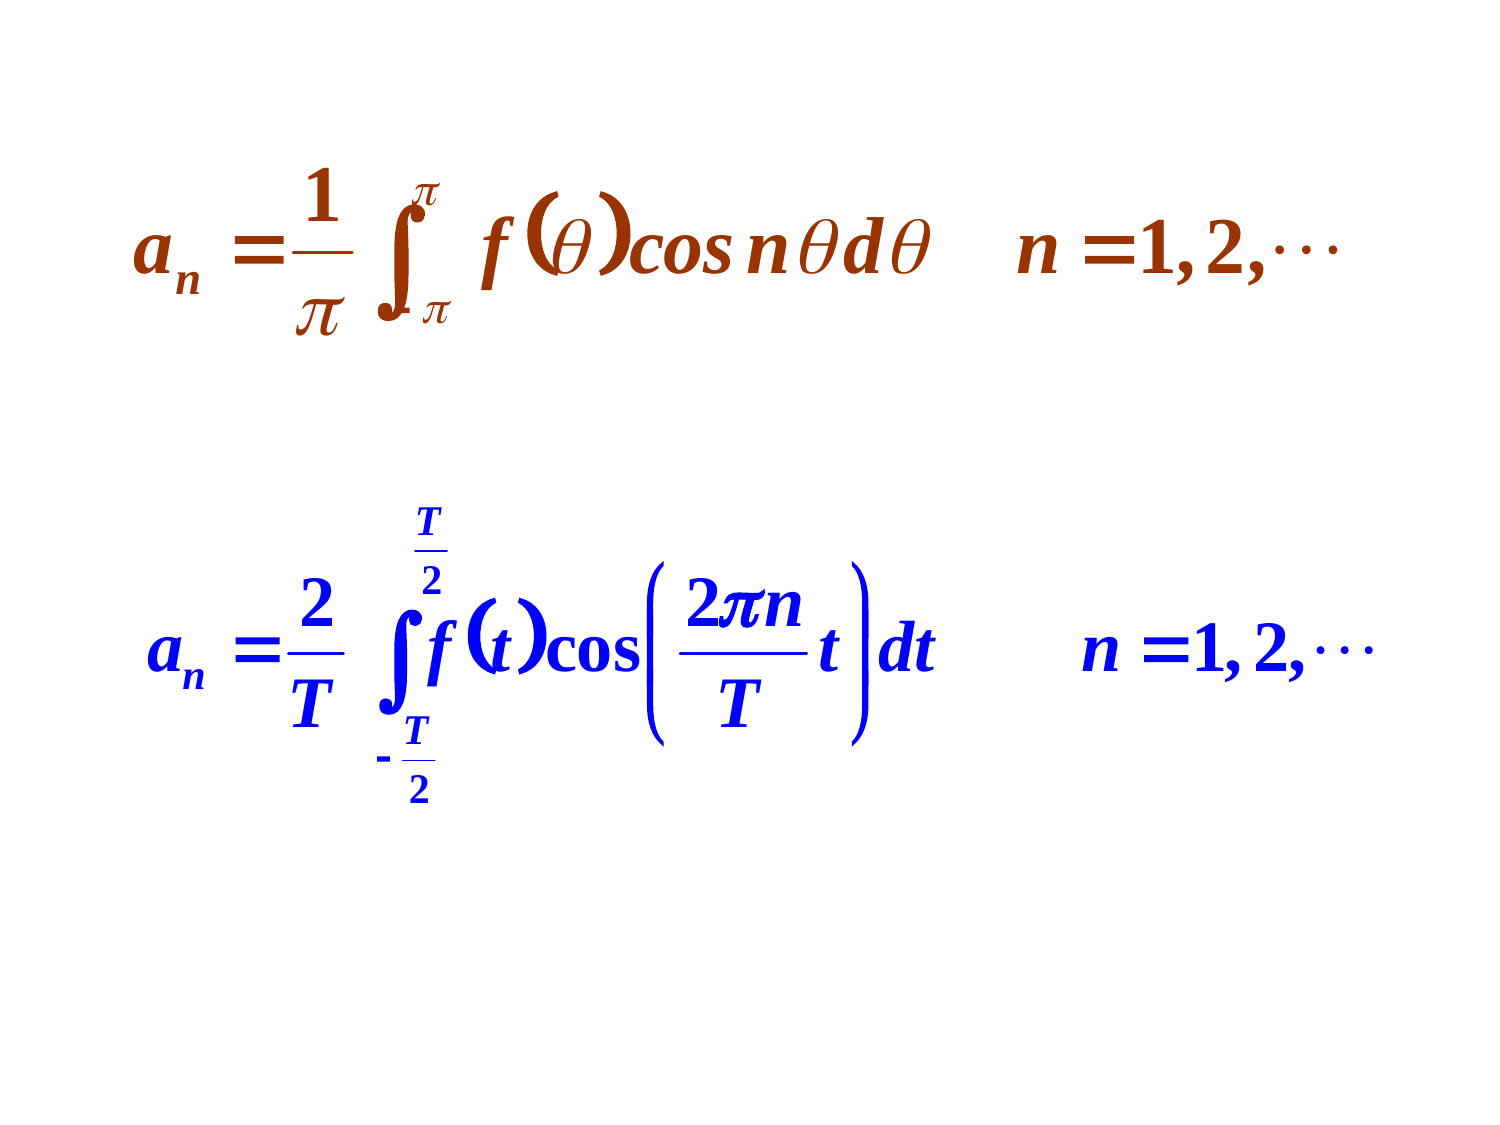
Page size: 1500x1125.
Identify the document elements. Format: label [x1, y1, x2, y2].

text_box [136, 489, 1383, 812]
text_box [122, 139, 1352, 350]
